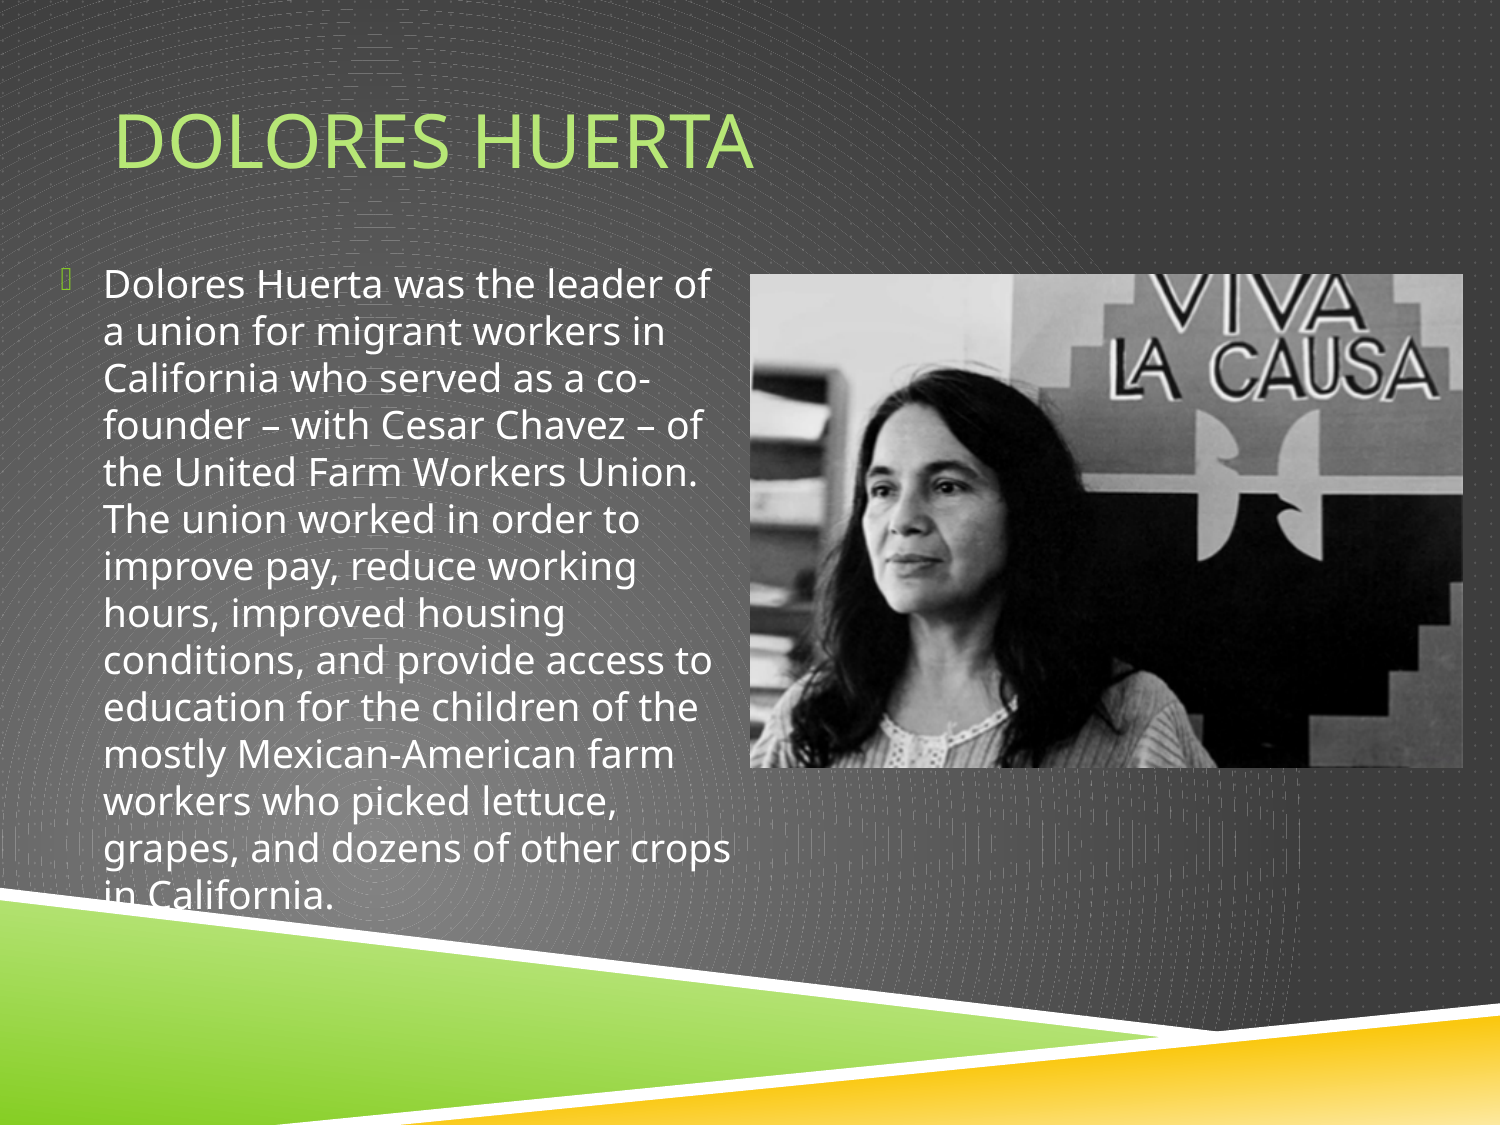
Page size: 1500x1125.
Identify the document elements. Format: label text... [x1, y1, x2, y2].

list Dolores Huerta was the leader of a union for migrant workers in California who served as a co-founder – with Cesar Chavez – of the United Farm Workers Union. The union worked in order to improve pay, reduce working hours, improved housing conditions, and provide access to education for the children of the mostly Mexican-American farm workers who picked lettuce, grapes, and dozens of other crops in California. [50, 251, 738, 938]
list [749, 274, 1463, 769]
title Dolores Huerta [112, 45, 1388, 233]
